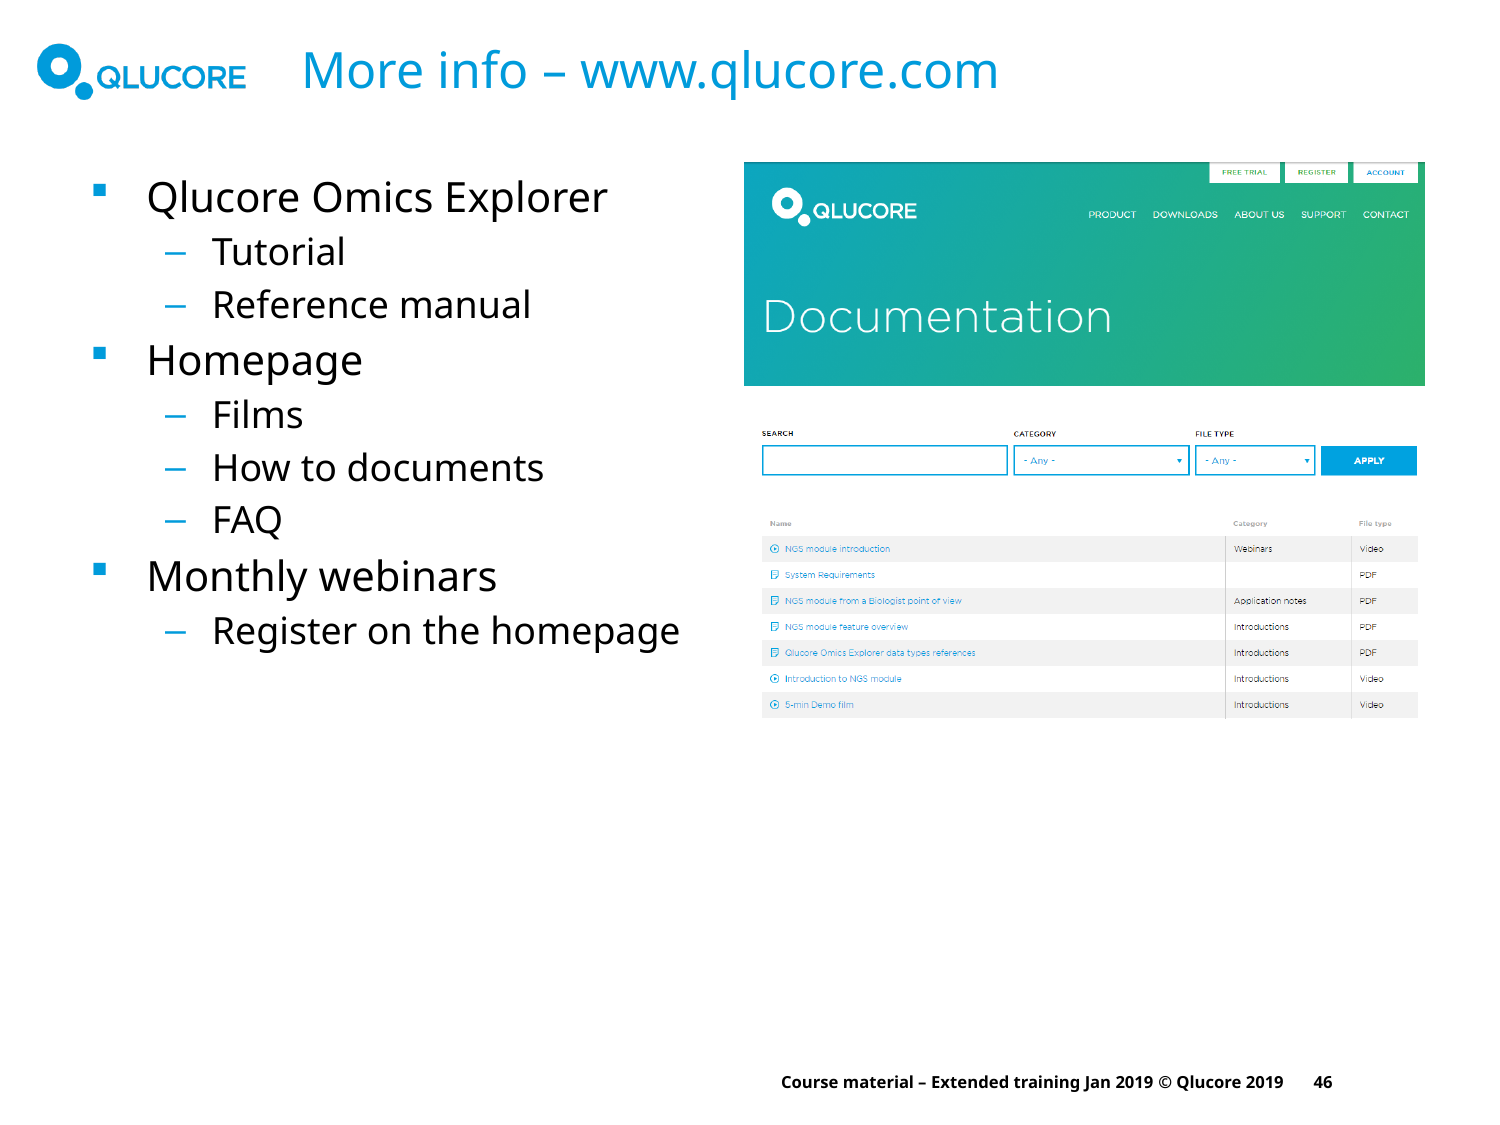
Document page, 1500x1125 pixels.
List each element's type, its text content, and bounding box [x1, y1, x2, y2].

list Qlucore Omics Explorer Tutorial Reference manual Homepage Films How to documents FAQ Monthly webinars Register on the homepage [75, 163, 1425, 1052]
picture [744, 162, 1426, 720]
title More info – www.qlucore.com [286, 10, 1445, 127]
